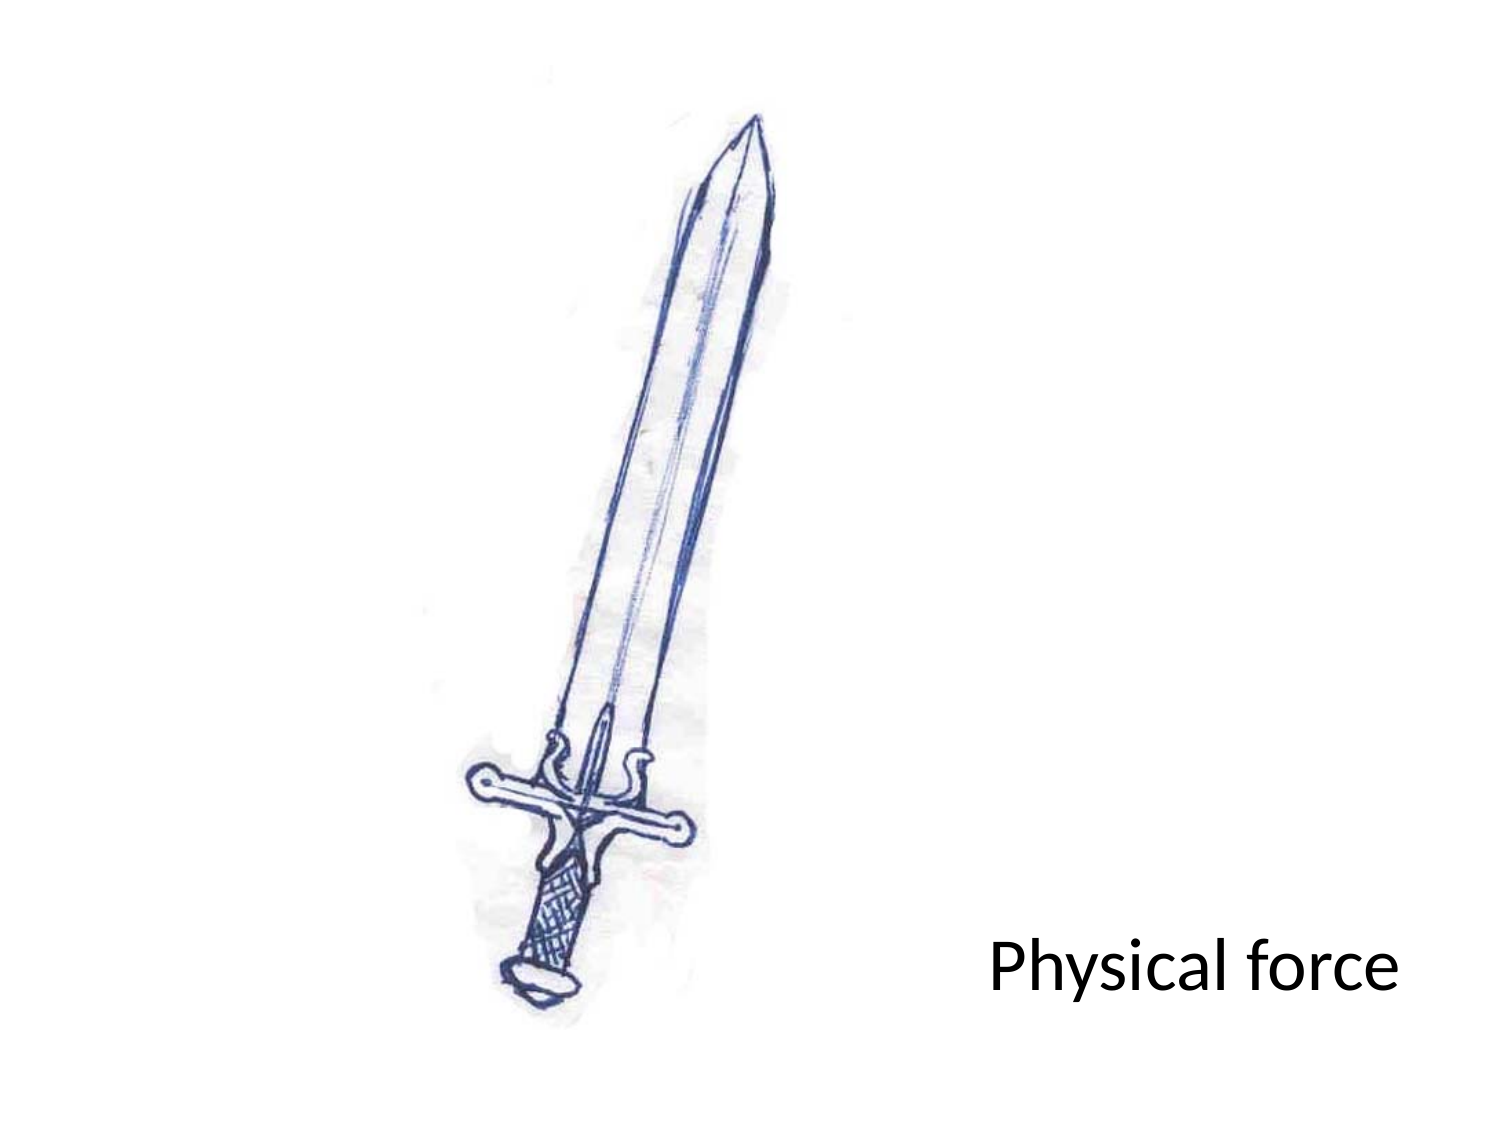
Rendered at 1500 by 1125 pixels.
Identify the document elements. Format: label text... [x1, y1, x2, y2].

picture [390, 65, 937, 1030]
text_box Physical force [973, 908, 1417, 1014]
